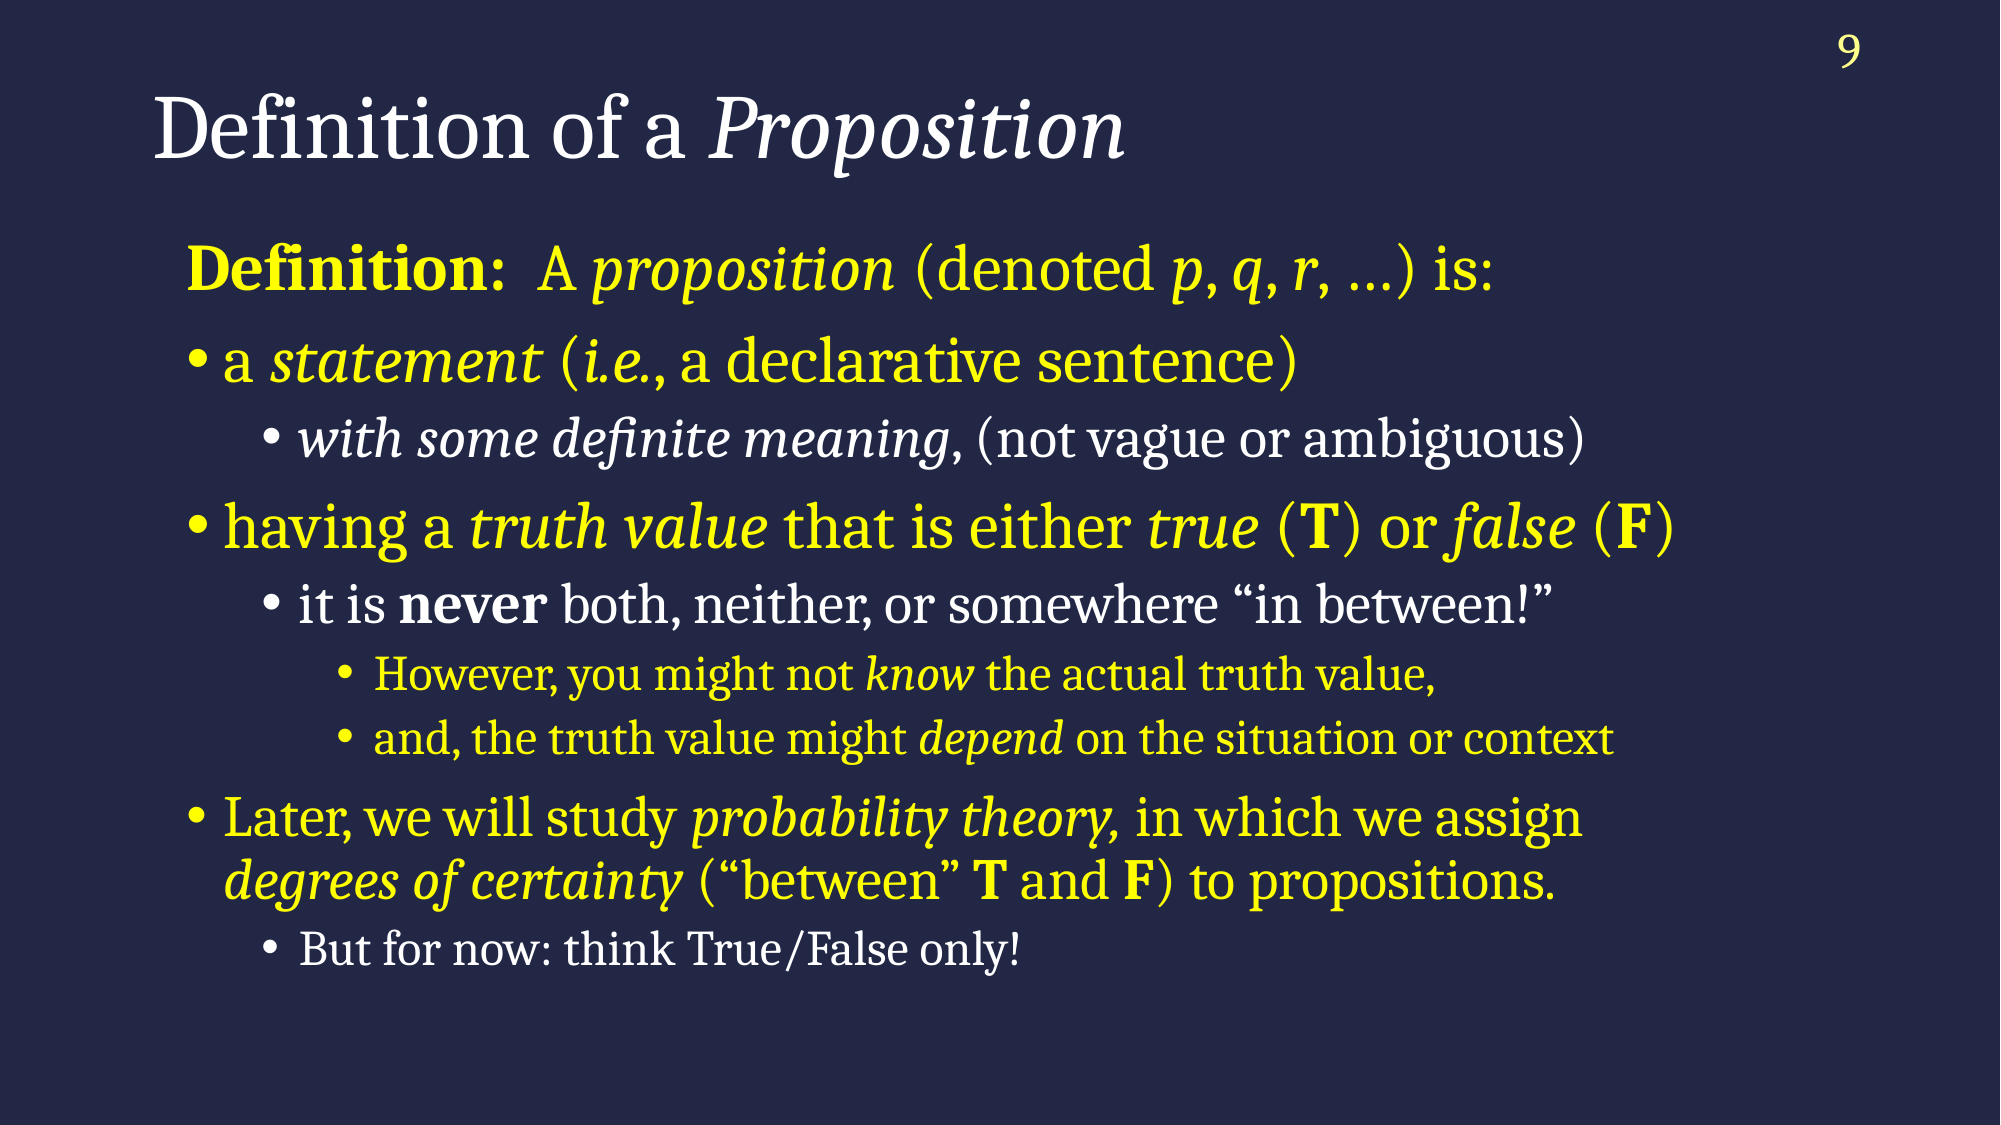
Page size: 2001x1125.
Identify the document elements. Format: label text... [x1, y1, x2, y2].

slide_number 9 [1760, 18, 1877, 79]
title Definition of a Proposition [137, 59, 1863, 198]
list Definition: A proposition (denoted p, q, r, …) is: a statement (i.e., a declarative sentence) with some definite meaning, (not vague or ambiguous) having a truth value that is either true (T) or false (F) it is never both, neither, or somewhere “in between!” However, you might not know the actual truth value, and, the truth value might depend on the situation or context Later, we will study probability theory, in which we assign degrees of certainty (“between” T and F) to propositions. But for now: think True/False only! [171, 224, 1725, 1038]
